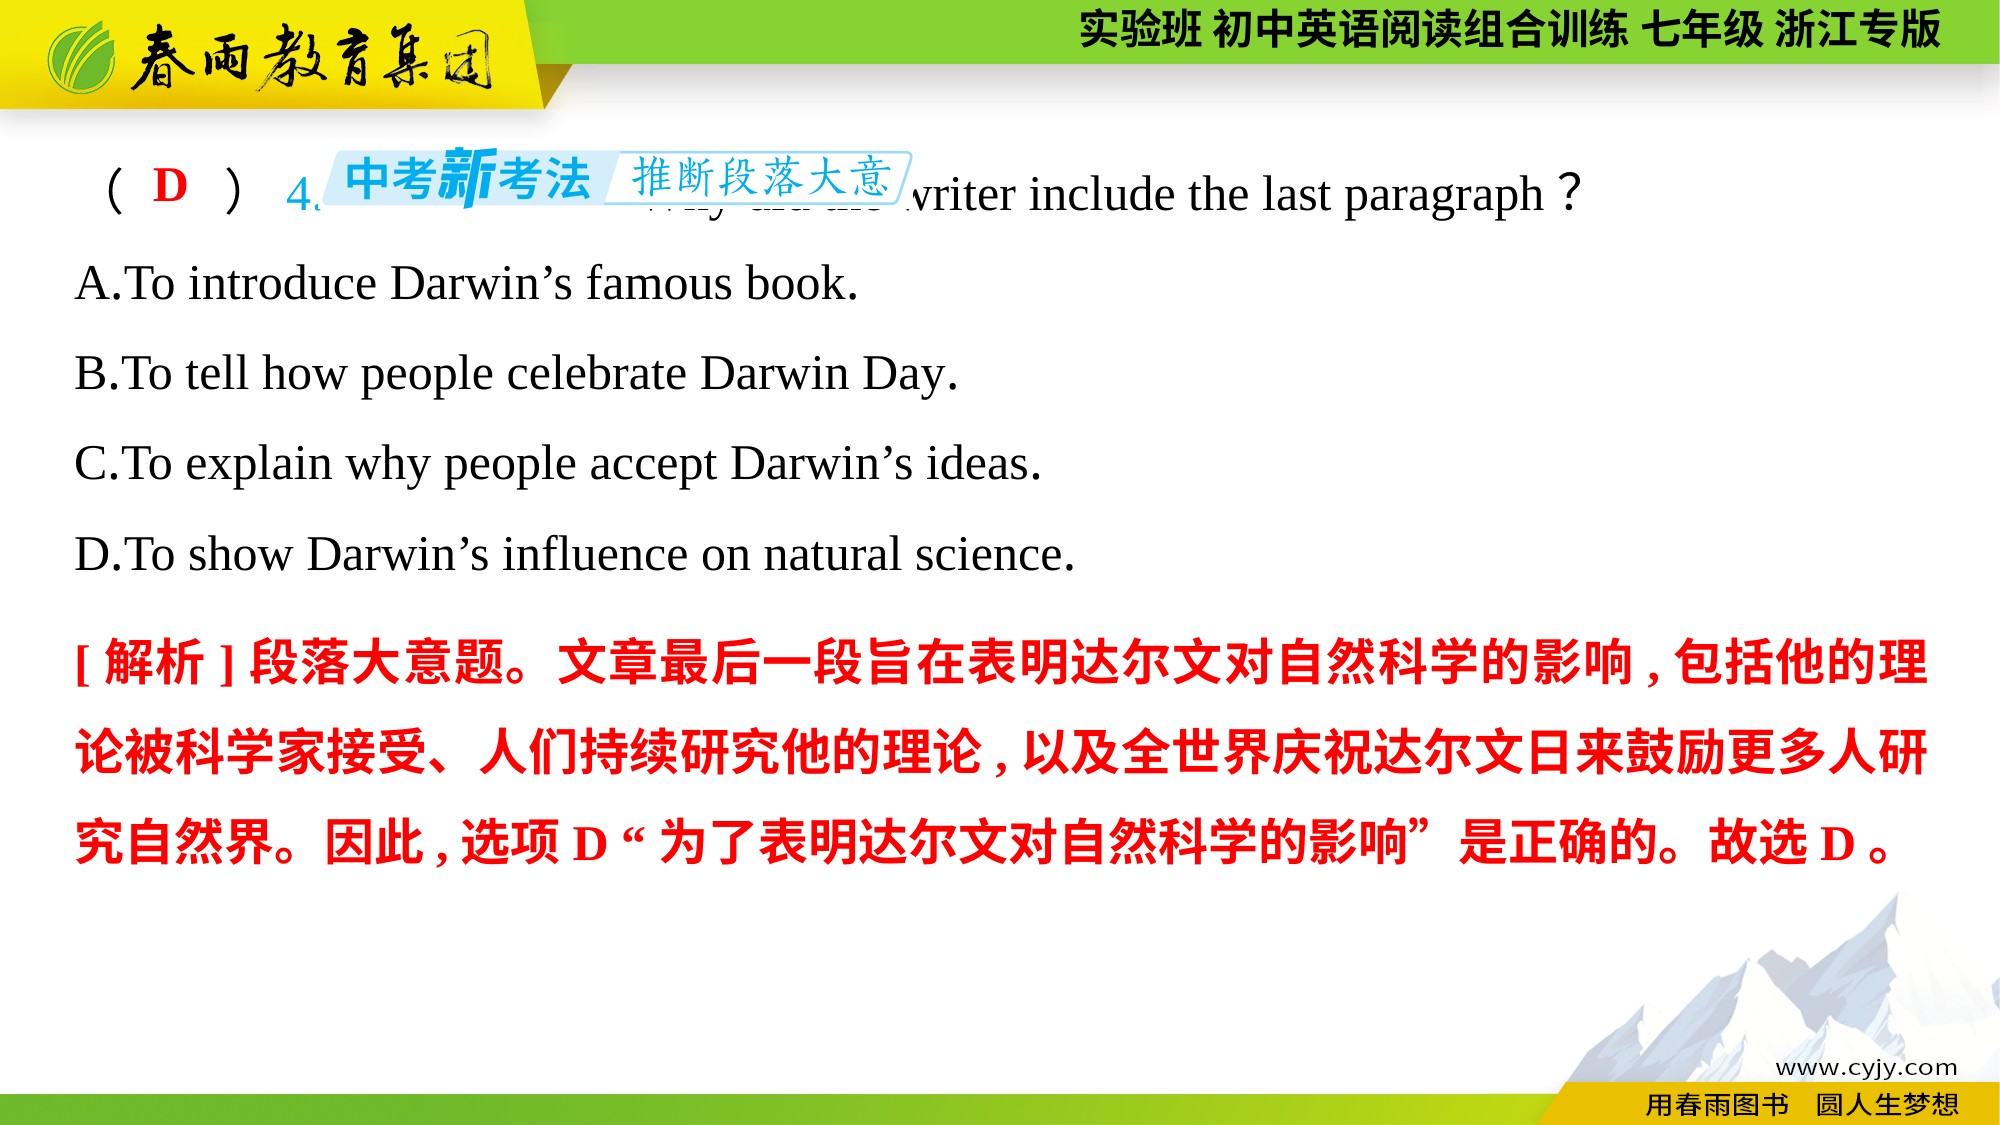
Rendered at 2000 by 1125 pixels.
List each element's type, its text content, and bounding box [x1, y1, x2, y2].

picture [0, 0, 2000, 1125]
text_box D [138, 144, 204, 219]
text_box [解析]段落大意题。文章最后一段旨在表明达尔文对自然科学的影响,包括他的理论被科学家接受、人们持续研究他的理论,以及全世界庆祝达尔文日来鼓励更多人研究自然界。因此,选项D “为了表明达尔文对自然科学的影响”是正确的。故选D。 [59, 593, 1944, 879]
list （ ）4. Why did the writer include the last paragraph？ A.To introduce Darwin’s famous book. B.To tell how people celebrate Darwin Day. C.To explain why people accept Darwin’s ideas. D.To show Darwin’s influence on natural science. [59, 122, 1944, 592]
